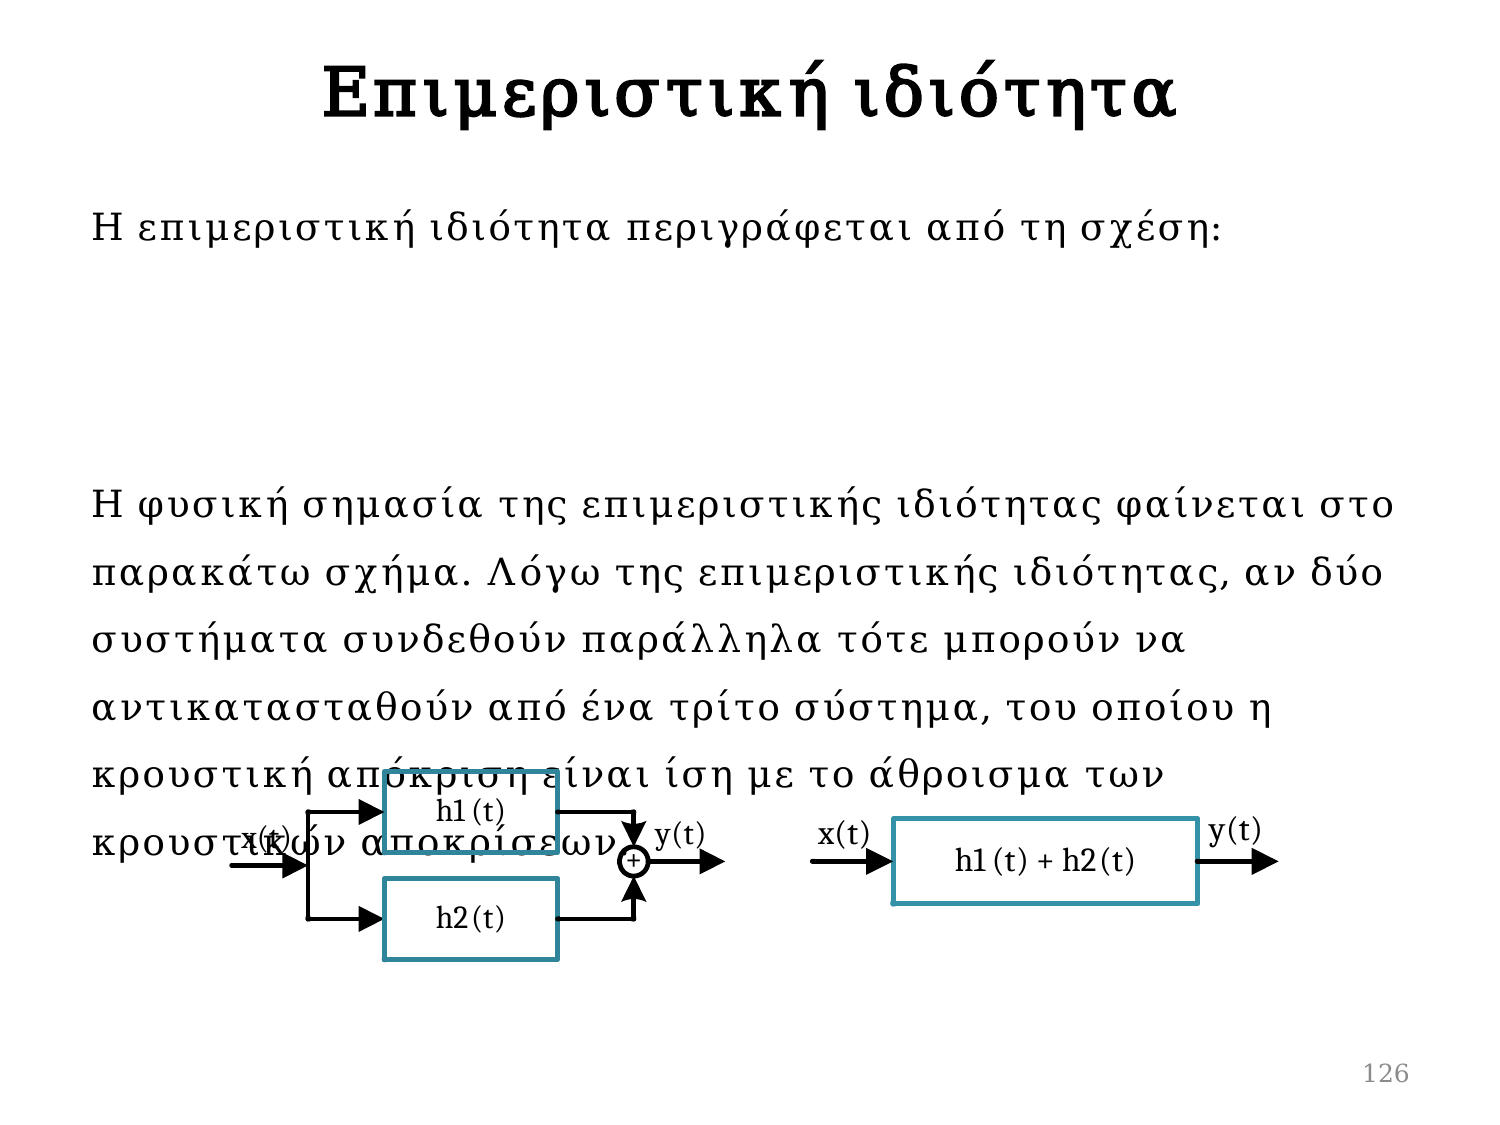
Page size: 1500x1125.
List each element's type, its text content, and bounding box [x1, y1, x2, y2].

title Επιμεριστική ιδιότητα [75, 19, 1425, 159]
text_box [777, 778, 1306, 909]
slide_number 126 [1222, 1042, 1425, 1103]
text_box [198, 766, 751, 965]
